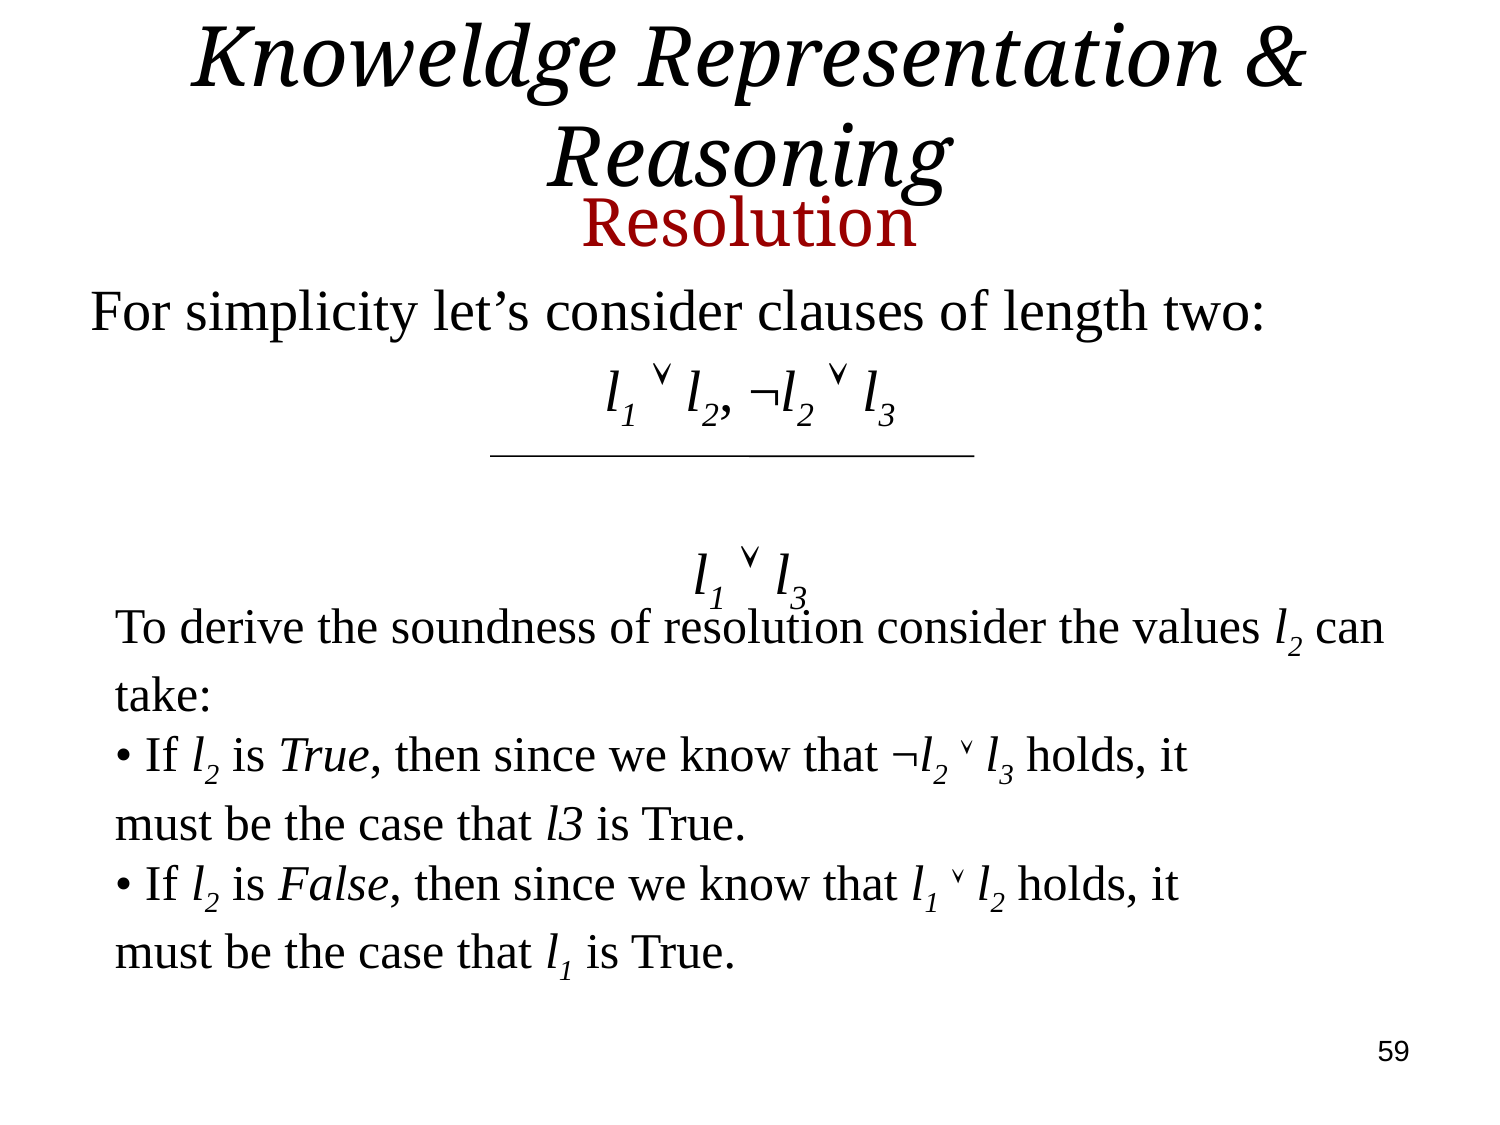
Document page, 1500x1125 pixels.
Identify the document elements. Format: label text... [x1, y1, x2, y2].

slide_number 59 [1400, 1024, 1426, 1103]
list Resolution For simplicity let’s consider clauses of length two: l1  l2, ¬l2  l3 l1  l3 [74, 172, 1426, 1006]
title Knoweldge Representation & Reasoning [74, 44, 1426, 162]
text_box To derive the soundness of resolution consider the values l2 can take: • If l2 is True, then since we know that ¬l2  l3 holds, it must be the case that l3 is True. • If l2 is False, then since we know that l1  l2 holds, it must be the case that l1 is True. [100, 586, 1400, 1114]
